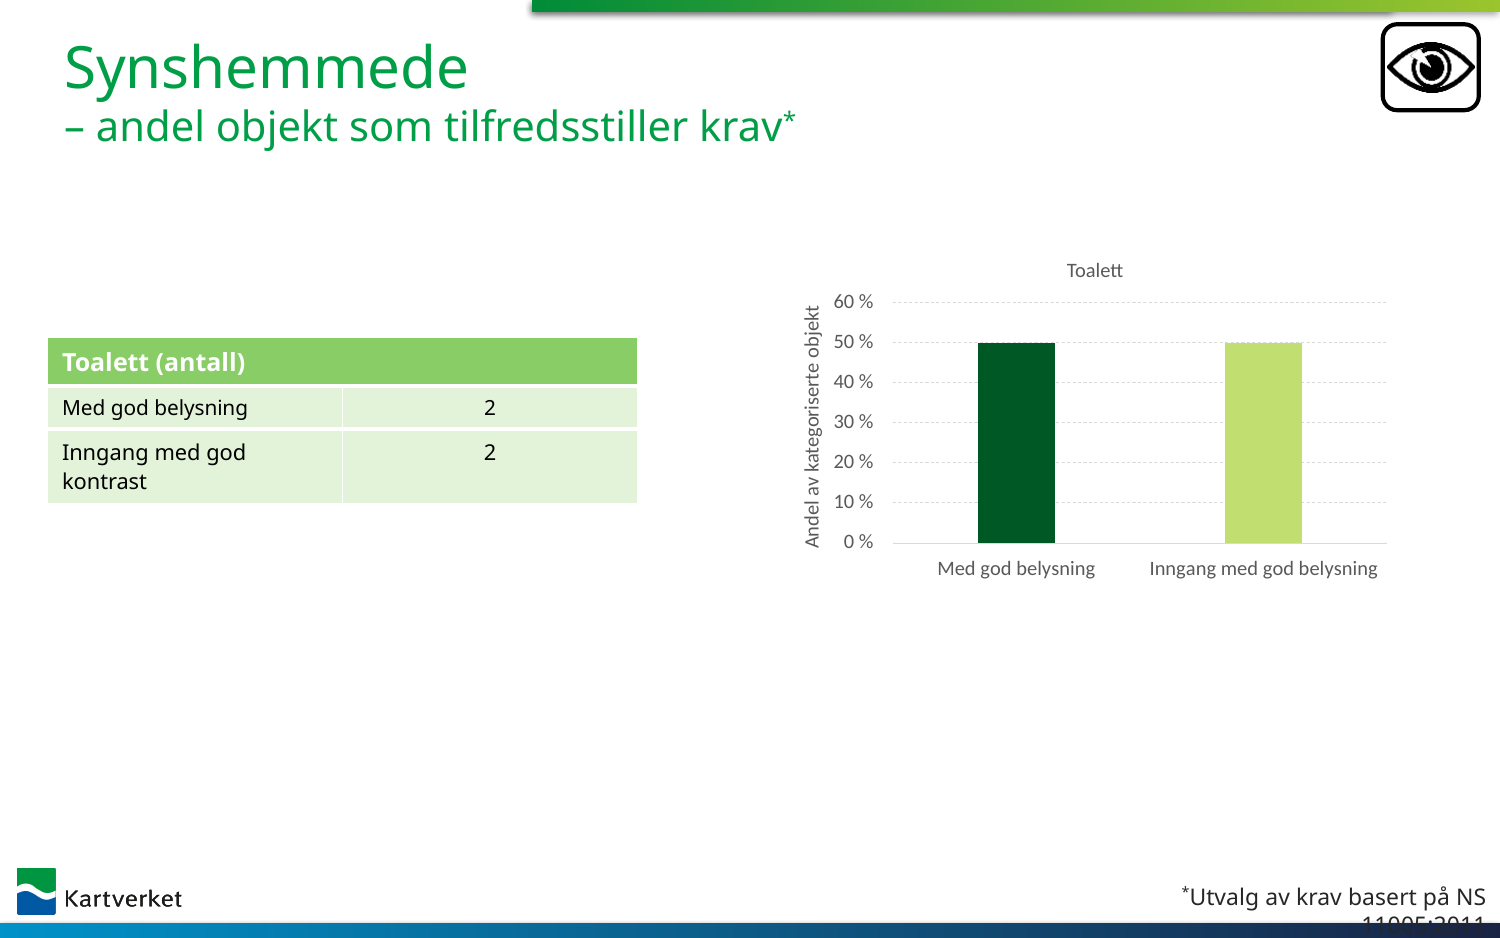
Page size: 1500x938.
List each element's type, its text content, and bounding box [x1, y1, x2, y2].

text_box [1382, 24, 1480, 111]
table_cell 2 [343, 388, 637, 427]
table_cell Inngang med god kontrast [48, 431, 342, 503]
picture [791, 249, 1400, 589]
text_box *Utvalg av krav basert på NS 11005:2011 [1068, 873, 1500, 938]
table_cell 2 [343, 431, 637, 503]
text_box Synshemmede – andel objekt som tilfredsstiller krav* [49, 24, 1431, 158]
table_cell Med god belysning [48, 388, 342, 427]
table_header Toalett (antall) [48, 338, 637, 384]
